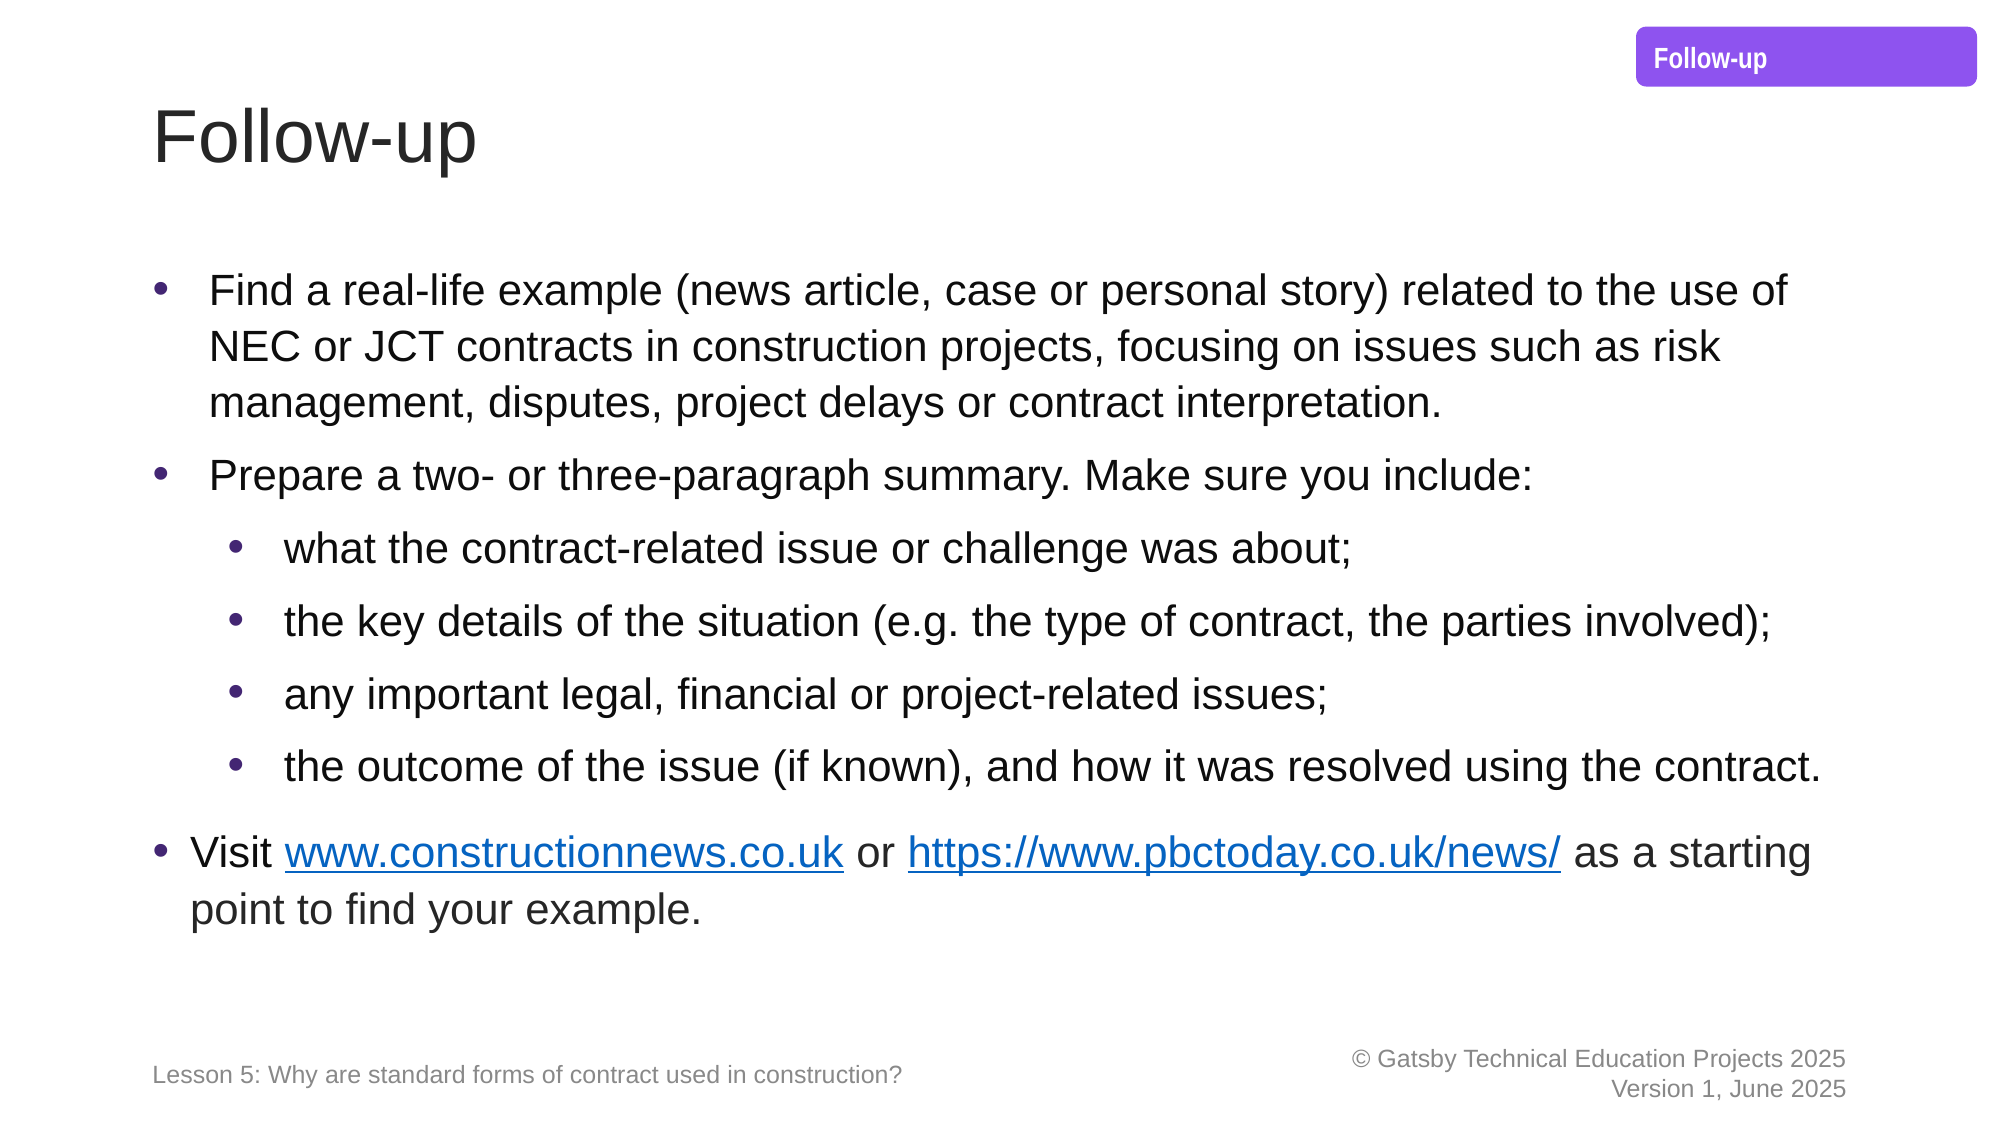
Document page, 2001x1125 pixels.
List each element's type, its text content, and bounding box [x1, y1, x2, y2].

list Lesson 5: Why are standard forms of contract used in construction? [137, 1042, 948, 1103]
title Follow-up [137, 75, 783, 187]
text_box Follow-up [1636, 26, 1978, 87]
list Find a real-life example (news article, case or personal story) related to the use of NEC or JCT contracts in construction projects, focusing on issues such as risk management, disputes, project delays or contract interpretation. Prepare a two- or three-paragraph summary. Make sure you include: what the contract-related issue or challenge was about; the key details of the situation (e.g. the type of contract, the parties involved); any important legal, financial or project-related issues; the outcome of the issue (if known), and how it was resolved using the contract. Visit www.constructionnews.co.uk or https://www.pbctoday.co.uk/news/ as a starting point to find your example. [137, 250, 1857, 1007]
